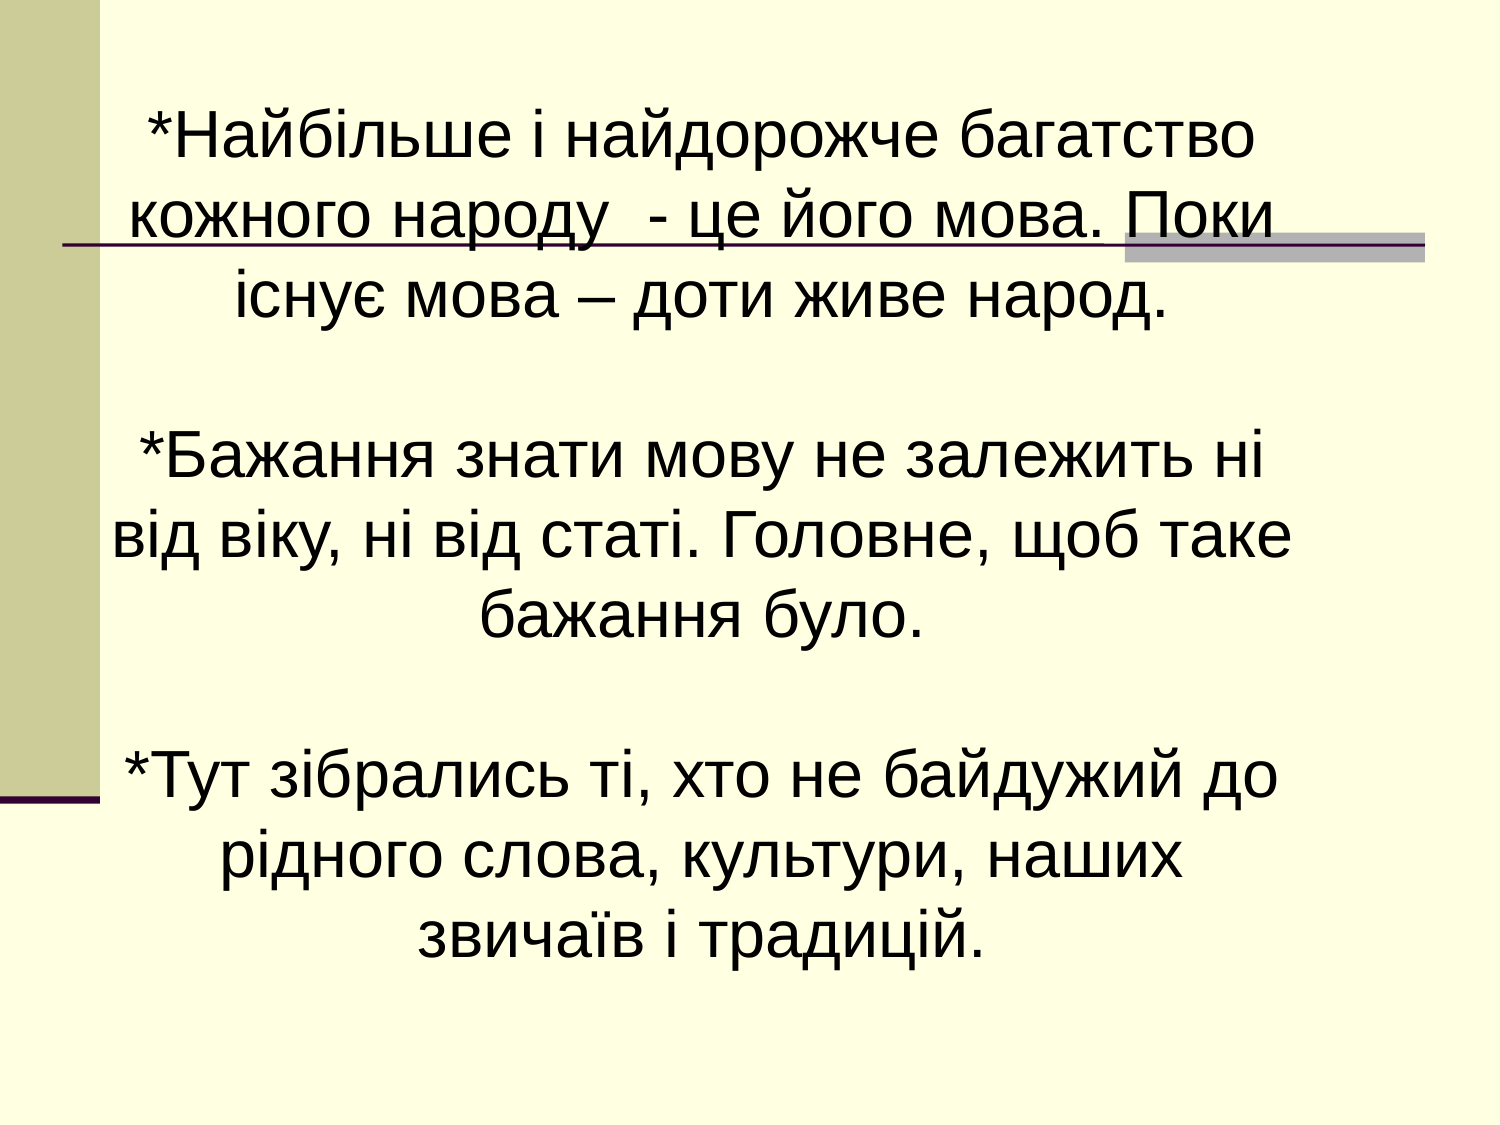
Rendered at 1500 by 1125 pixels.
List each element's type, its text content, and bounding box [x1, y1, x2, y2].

text_box *Найбільше і найдорожче багатство кожного народу - це його мова. Поки існує мова – доти живе народ. *Бажання знати мову не залежить ні від віку, ні від статі. Головне, щоб таке бажання було. *Тут зібрались ті, хто не байдужий до рідного слова, культури, наших звичаїв і традицій. [88, 83, 1317, 978]
